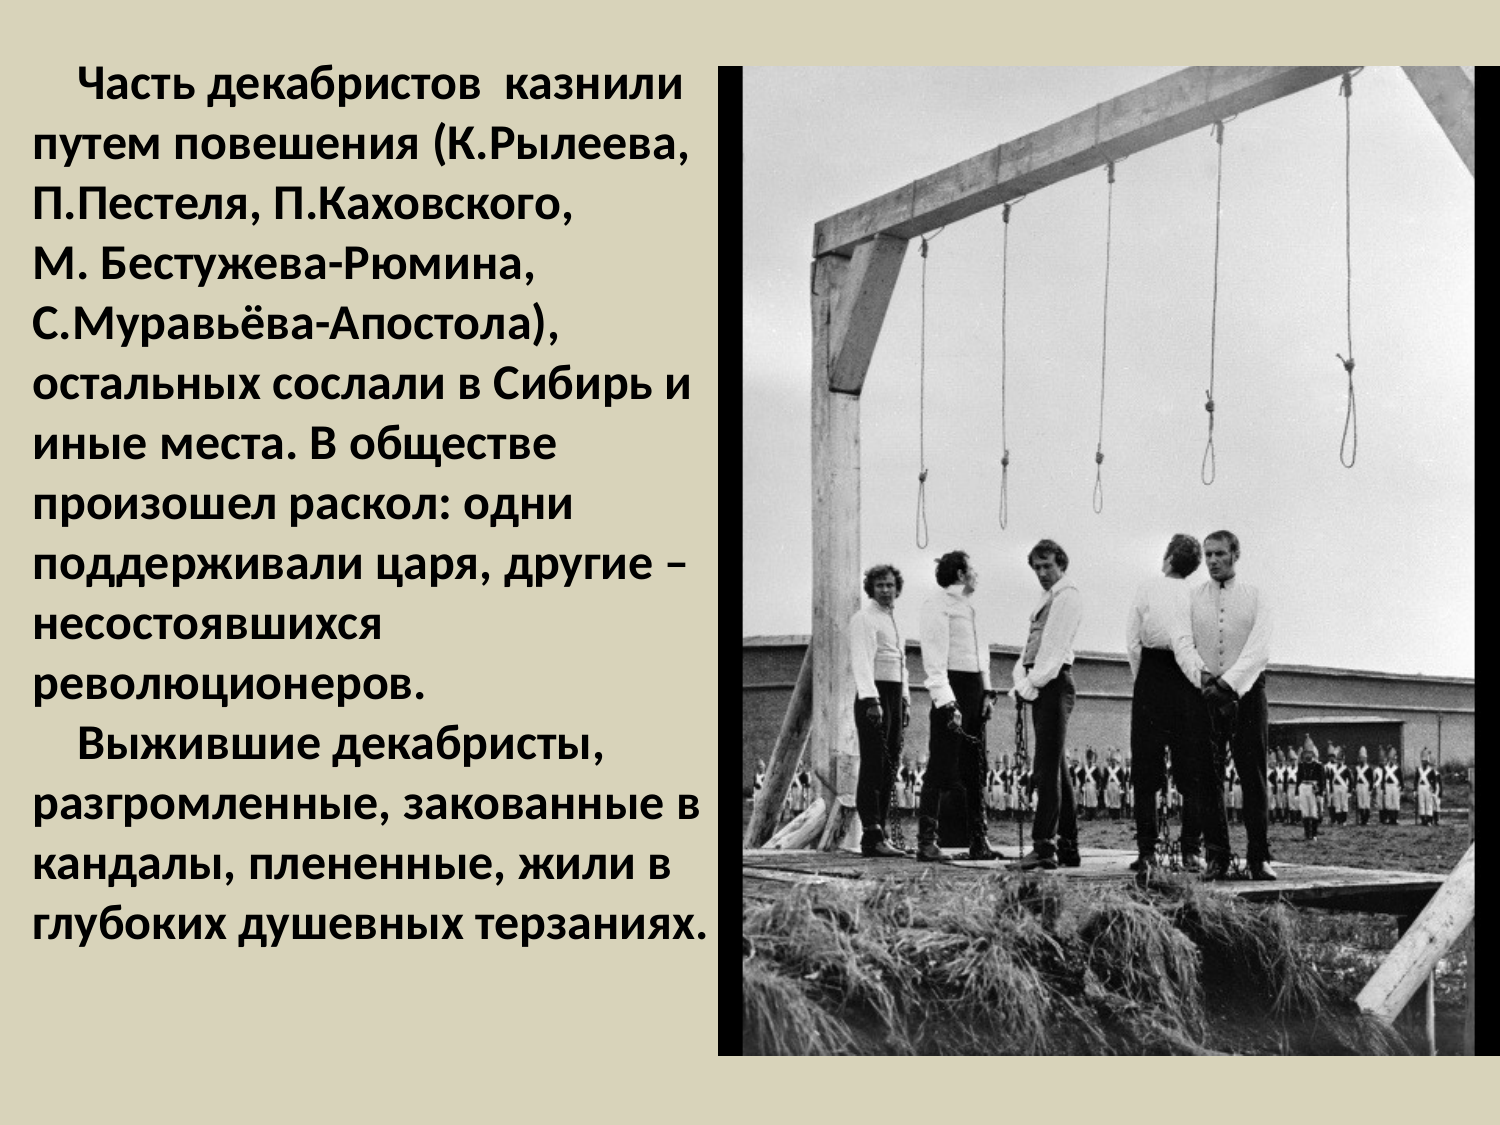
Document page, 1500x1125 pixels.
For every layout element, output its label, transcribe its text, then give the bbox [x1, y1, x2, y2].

text_box Часть декабристов казнили путем повешения (К.Рылеева, П.Пестеля, П.Каховского, М. Бестужева-Рюмина, С.Муравьёва-Апостола), остальных сослали в Сибирь и иные места. В обществе произошел раскол: одни поддерживали царя, другие – несостоявшихся революционеров. Выжившие декабристы, разгромленные, закованные в кандалы, плененные, жили в глубоких душевных терзаниях. [17, 42, 750, 958]
picture [718, 66, 1500, 1056]
